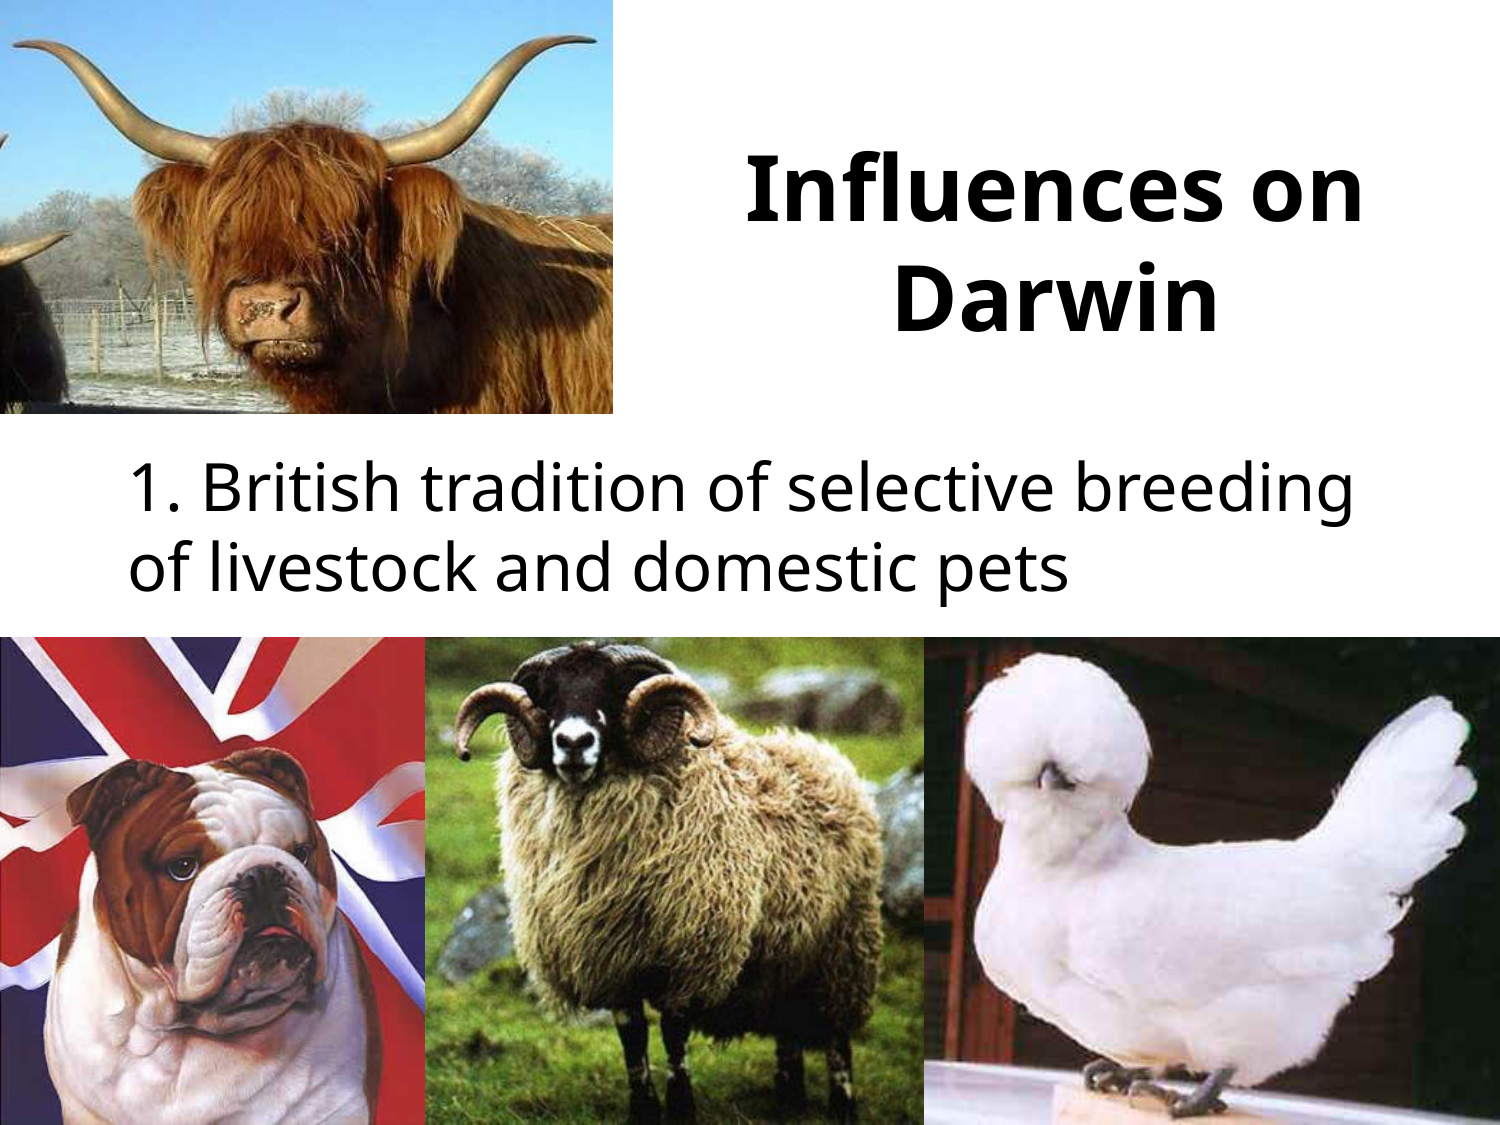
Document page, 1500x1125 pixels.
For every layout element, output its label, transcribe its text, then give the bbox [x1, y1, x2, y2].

text_box 1. British tradition of selective breeding of livestock and domestic pets [112, 437, 1416, 613]
title Influences on Darwin [649, 49, 1463, 431]
picture [0, 637, 1500, 1125]
picture [0, 0, 613, 414]
